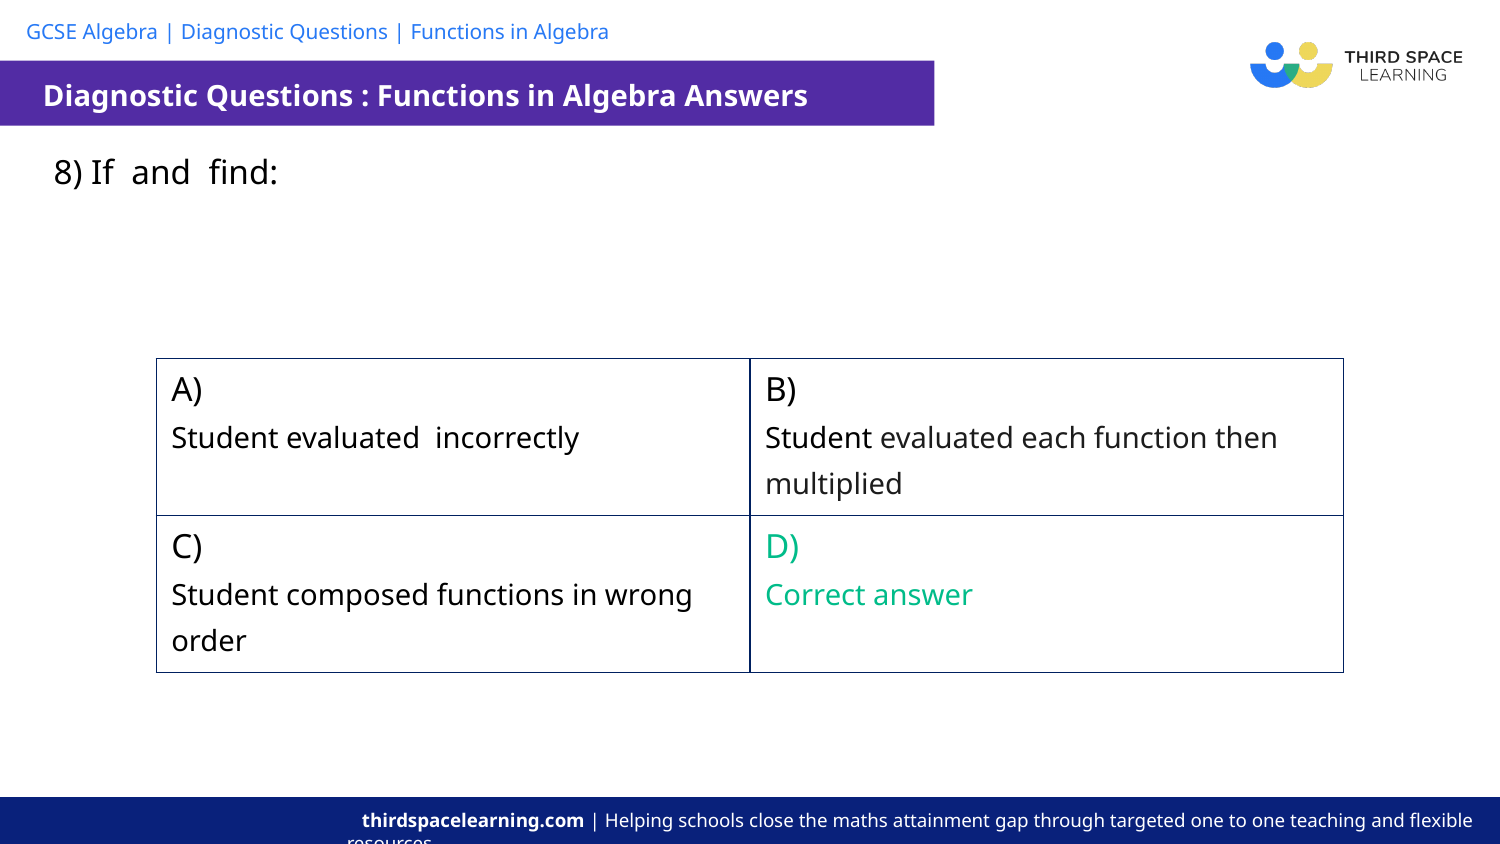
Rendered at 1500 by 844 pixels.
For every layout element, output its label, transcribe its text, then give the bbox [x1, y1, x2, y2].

text_box Diagnostic Questions : Functions in Algebra Answers [27, 61, 849, 127]
picture [1250, 33, 1465, 99]
